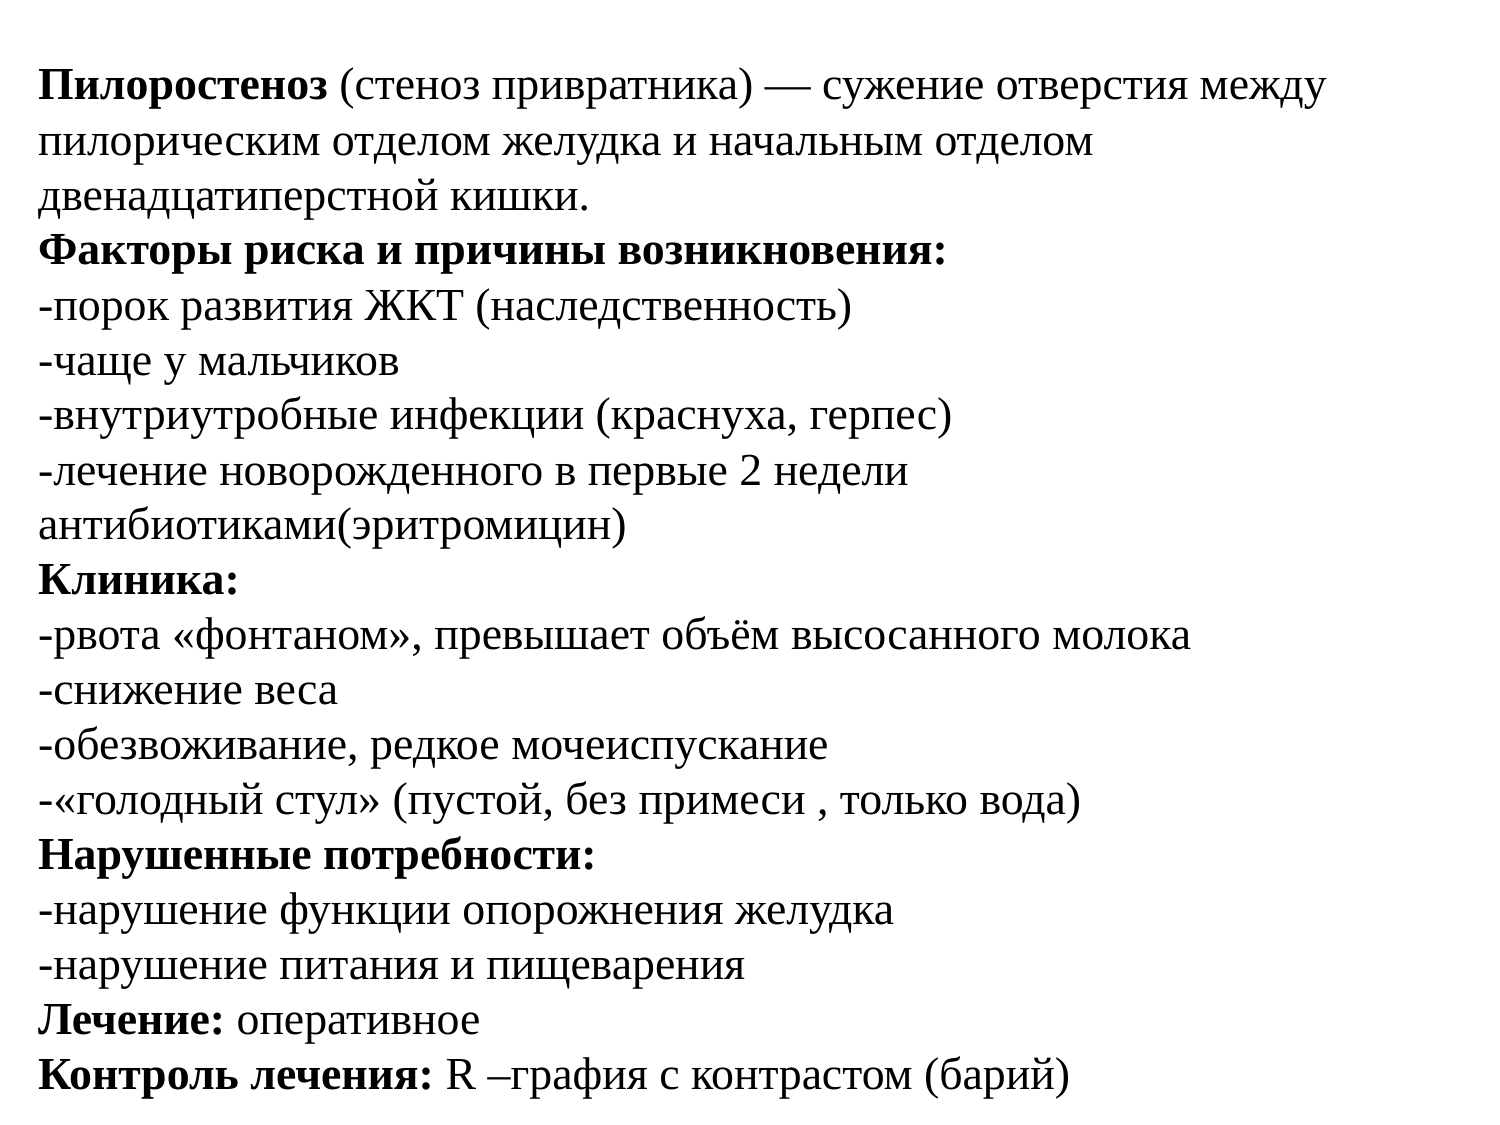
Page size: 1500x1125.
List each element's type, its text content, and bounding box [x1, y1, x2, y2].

text_box Пилоростеноз (стеноз привратника) — сужение отверстия между пилорическим отделом желудка и начальным отделом двенадцатиперстной кишки. Факторы риска и причины возникновения: -порок развития ЖКТ (наследственность) -чаще у мальчиков -внутриутробные инфекции (краснуха, герпес) -лечение новорожденного в первые 2 недели антибиотиками(эритромицин) Клиника: -рвота «фонтаном», превышает объём высосанного молока -снижение веса -обезвоживание, редкое мочеиспускание -«голодный стул» (пустой, без примеси , только вода) Нарушенные потребности: -нарушение функции опорожнения желудка -нарушение питания и пищеварения Лечение: оперативное Контроль лечения: R –графия с контрастом (барий) [23, 46, 1454, 1125]
